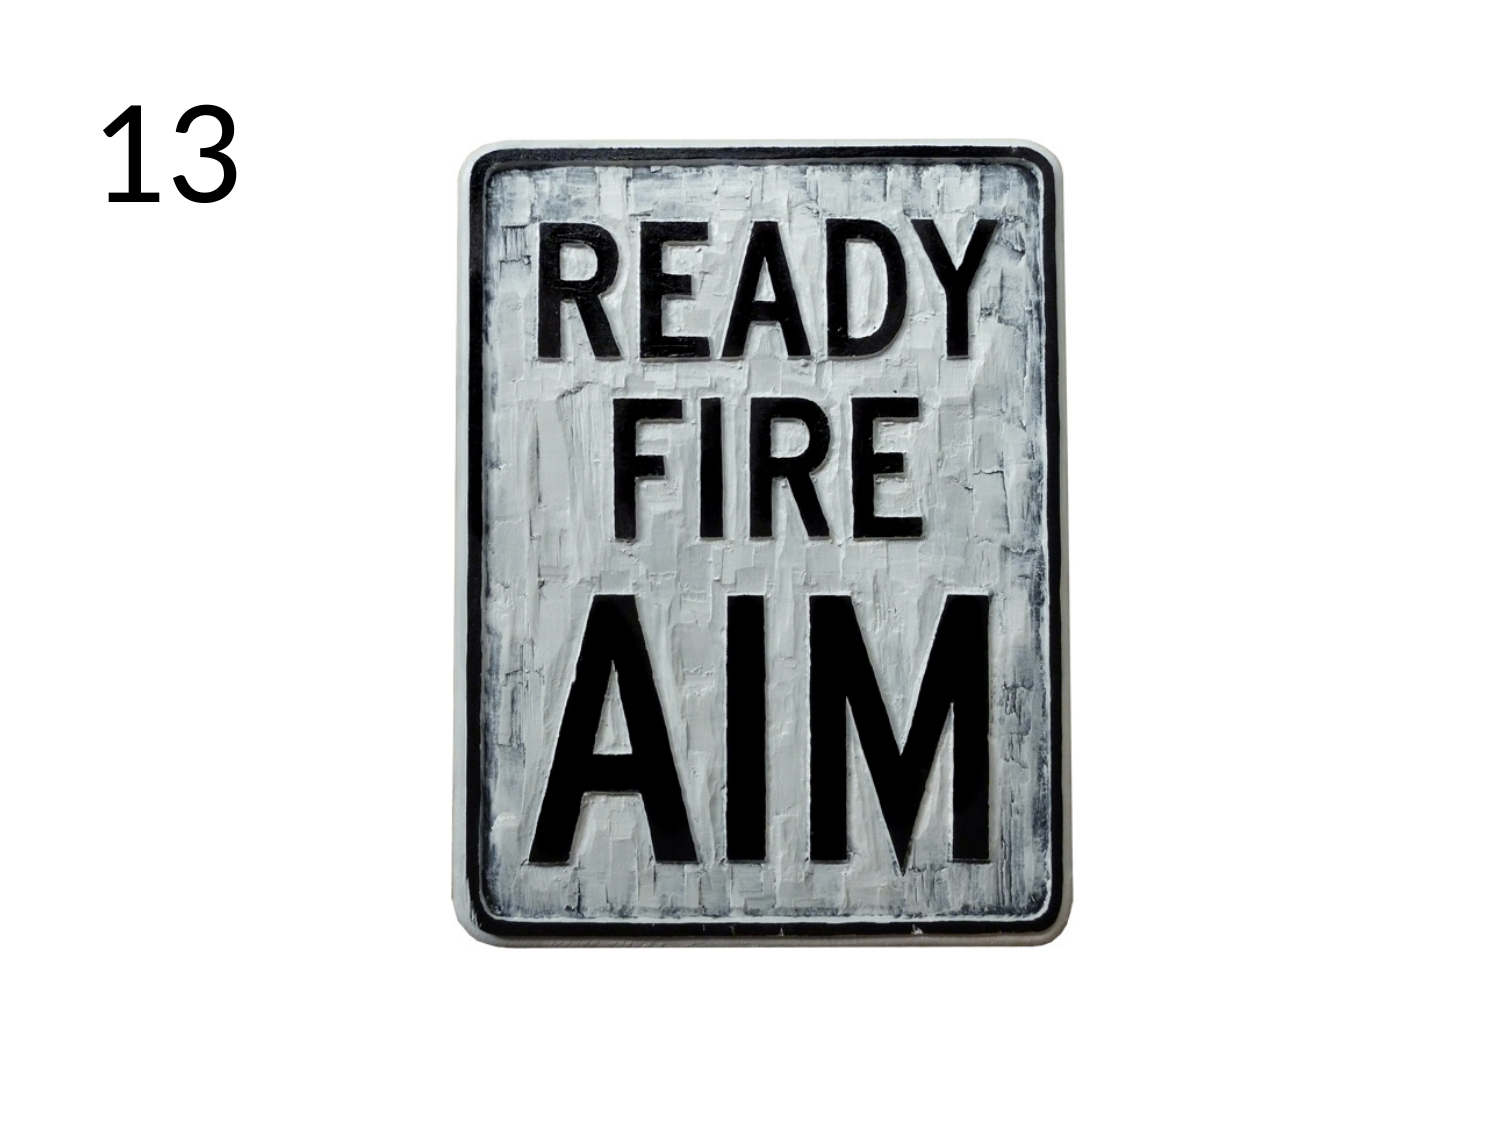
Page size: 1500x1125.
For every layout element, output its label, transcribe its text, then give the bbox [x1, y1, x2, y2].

picture [449, 137, 1076, 951]
text_box 13 [75, 45, 258, 240]
